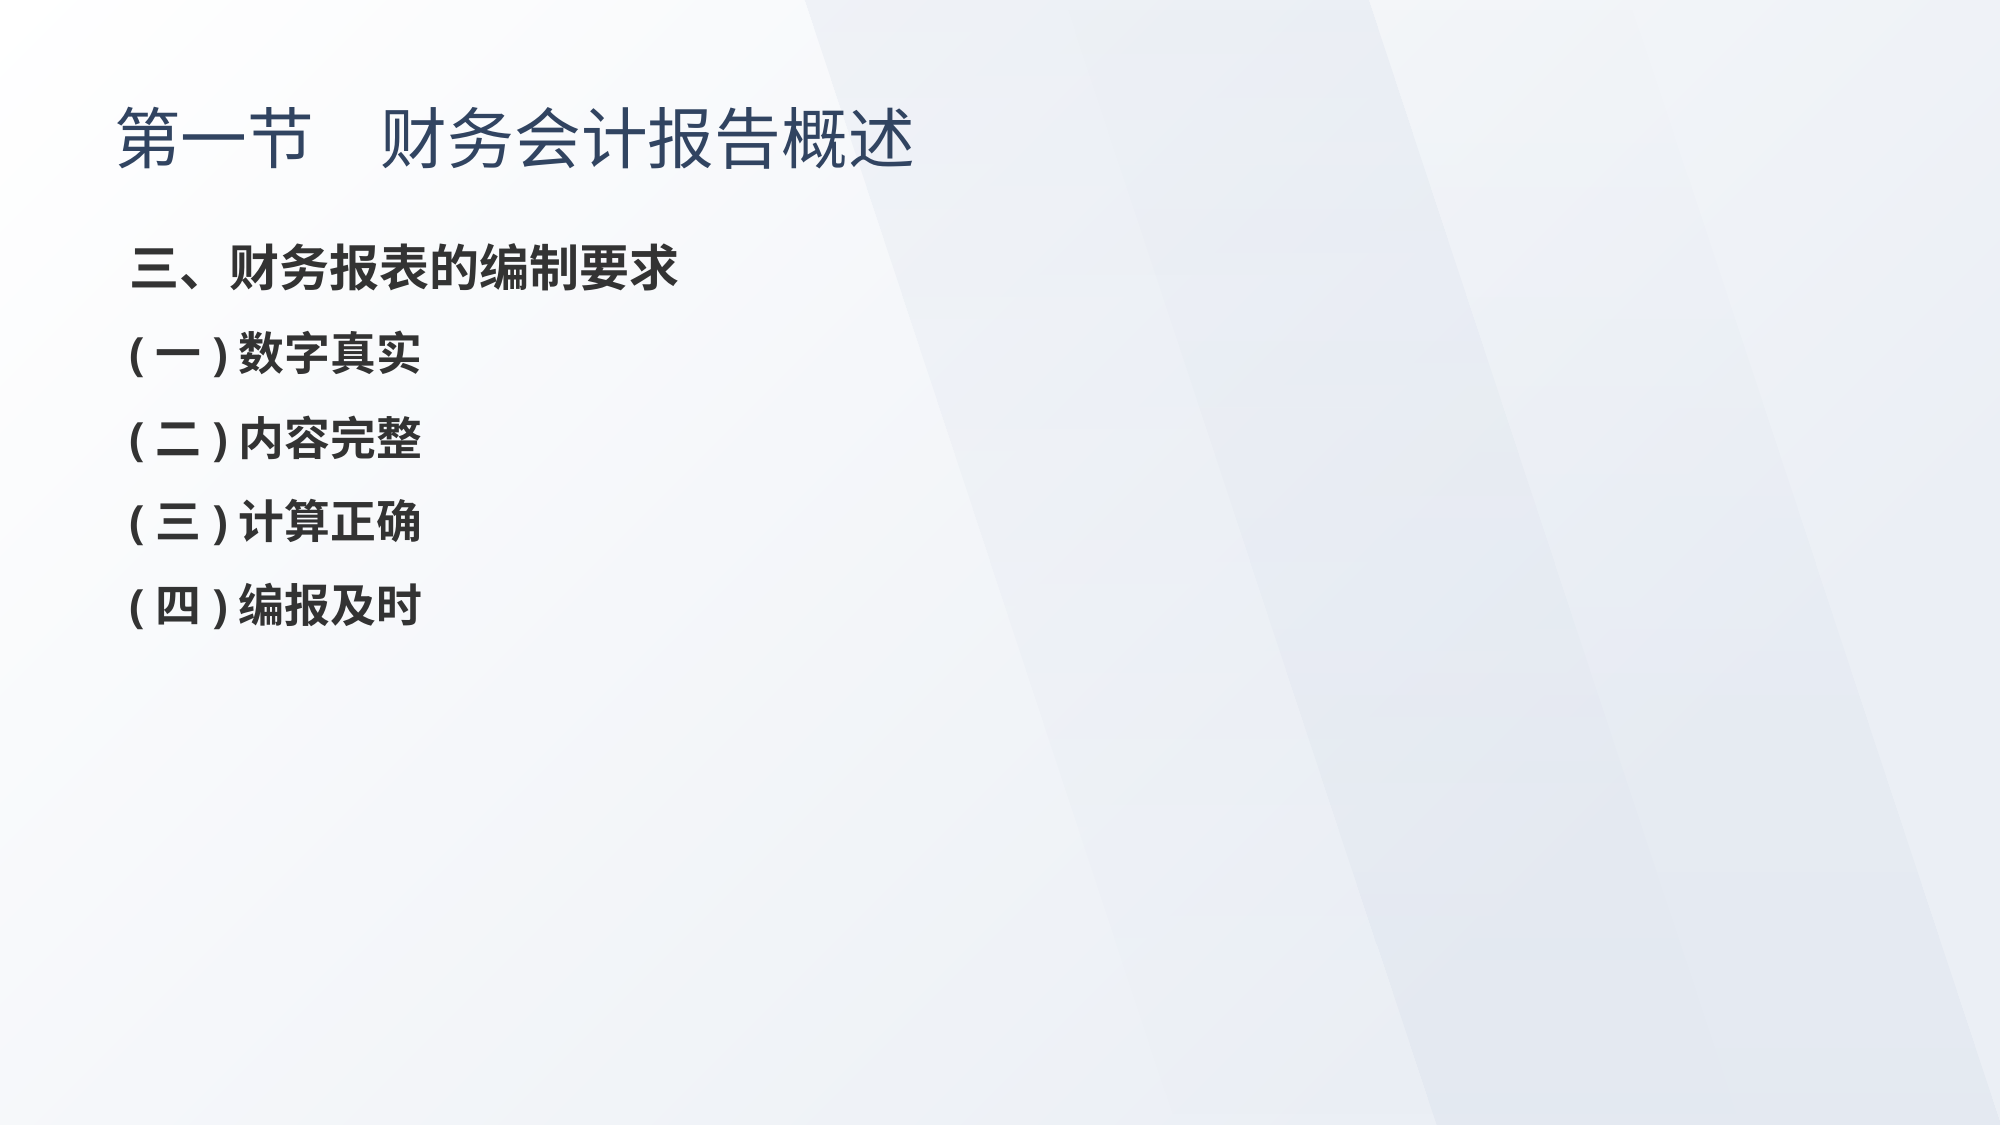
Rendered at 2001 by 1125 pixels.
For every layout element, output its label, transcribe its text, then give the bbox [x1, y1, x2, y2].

text_box 三、财务报表的编制要求 (一)数字真实 (二)内容完整 (三)计算正确 (四)编报及时 [114, 213, 1886, 1013]
title 第一节 财务会计报告概述 [114, 59, 1886, 178]
